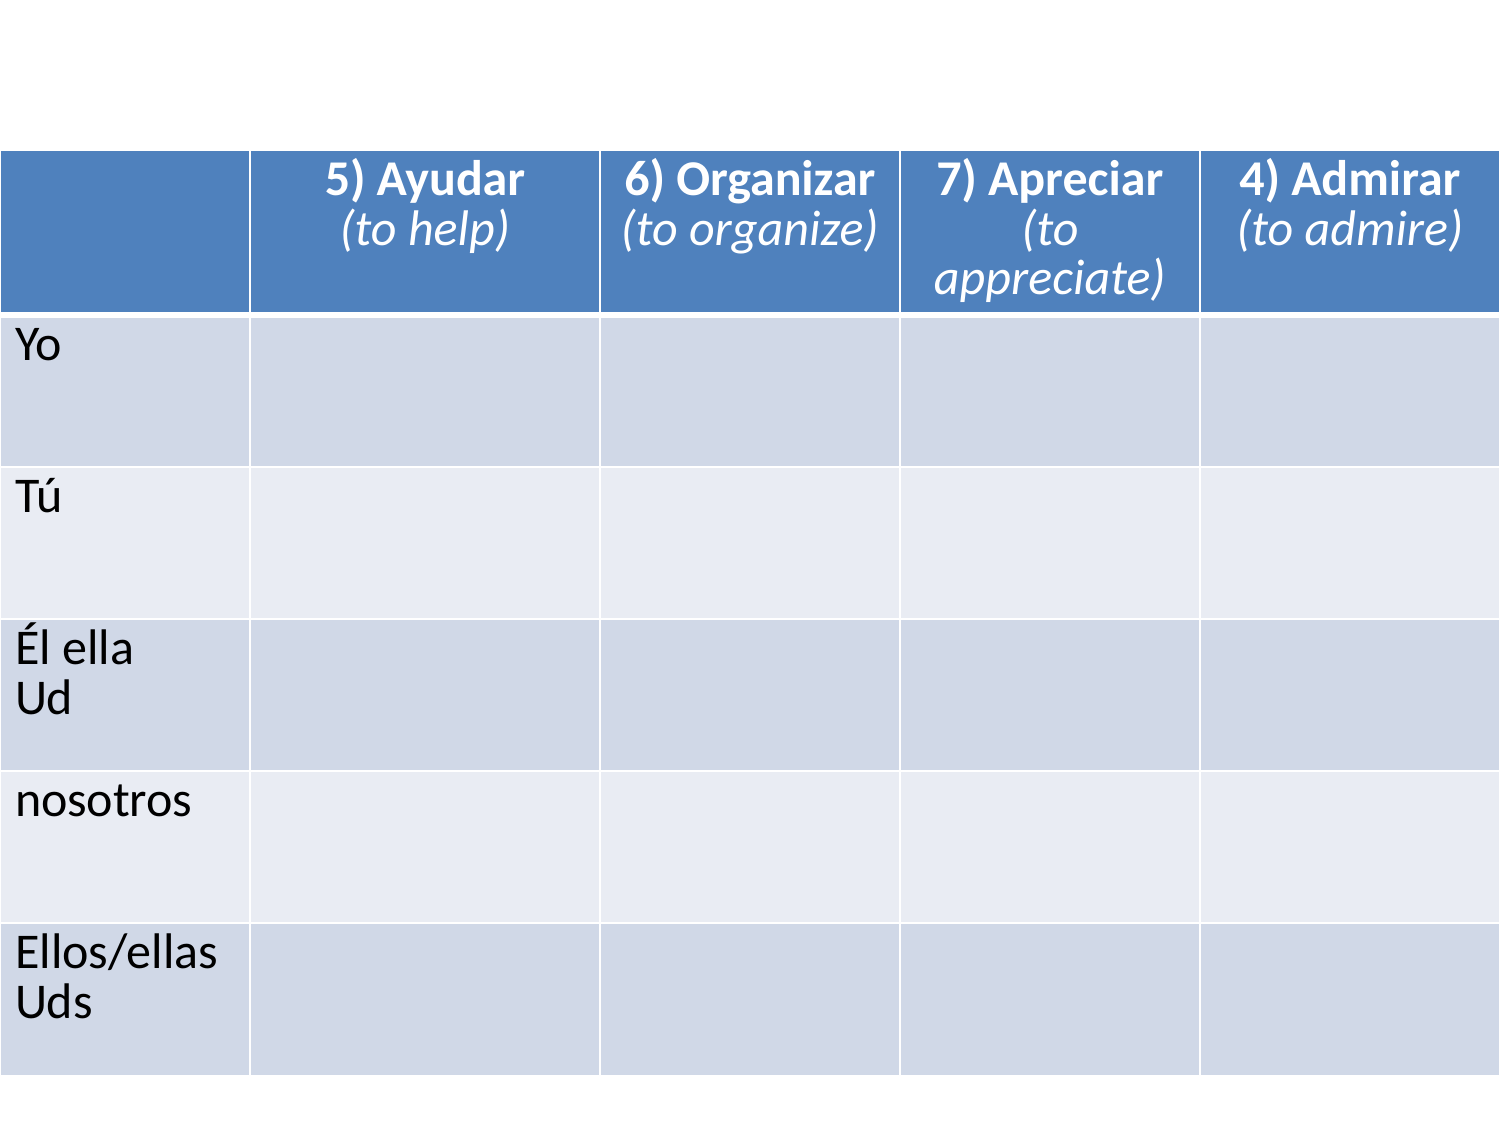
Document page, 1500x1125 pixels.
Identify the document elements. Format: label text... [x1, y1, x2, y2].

table_cell nosotros [1, 772, 249, 922]
table_cell [251, 620, 599, 770]
table_cell [901, 318, 1199, 466]
table_cell [601, 924, 899, 1075]
table_header [1, 151, 249, 312]
table_header 6) Organizar (to organize) [601, 151, 899, 312]
table_cell Tú [1, 468, 249, 618]
table_cell [1201, 924, 1499, 1075]
table_cell [901, 772, 1199, 922]
table_cell [901, 468, 1199, 618]
table_cell Yo [1, 318, 249, 466]
table_header 7) Apreciar (to appreciate) [901, 151, 1199, 312]
table_cell [251, 468, 599, 618]
table_cell [901, 924, 1199, 1075]
table_cell [251, 318, 599, 466]
table_cell [601, 772, 899, 922]
table_cell [601, 468, 899, 618]
table_header 4) Admirar (to admire) [1201, 151, 1499, 312]
table_cell Ellos/ellas Uds [1, 924, 249, 1075]
table_cell [1201, 772, 1499, 922]
table_cell [601, 620, 899, 770]
table_cell [251, 924, 599, 1075]
table_cell [901, 620, 1199, 770]
table_cell [1201, 468, 1499, 618]
table_cell [1201, 318, 1499, 466]
table_cell [1201, 620, 1499, 770]
table_cell [251, 772, 599, 922]
table_cell Él ella Ud [1, 620, 249, 770]
table_header 5) Ayudar (to help) [251, 151, 599, 312]
table_cell [601, 318, 899, 466]
